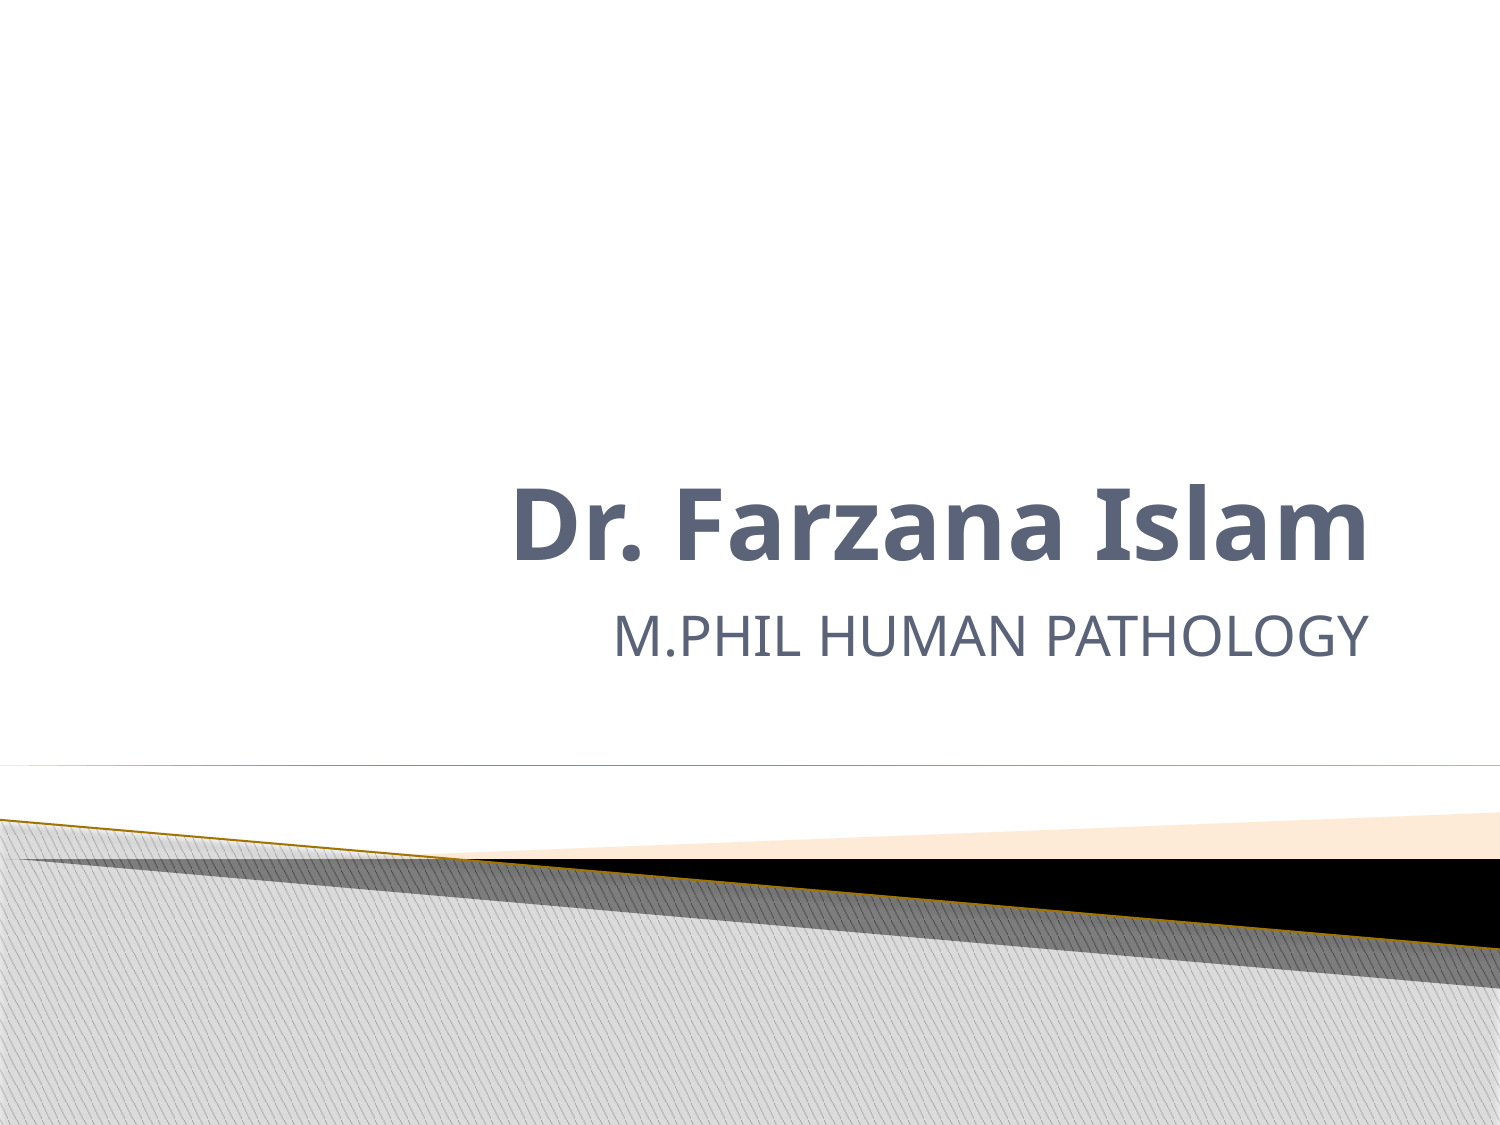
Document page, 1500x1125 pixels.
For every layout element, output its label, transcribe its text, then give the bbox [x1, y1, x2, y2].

title Dr. Farzana Islam [112, 287, 1388, 588]
picture [5, 859, 1500, 989]
subtitle M.PHIL HUMAN PATHOLOGY [112, 592, 1388, 790]
